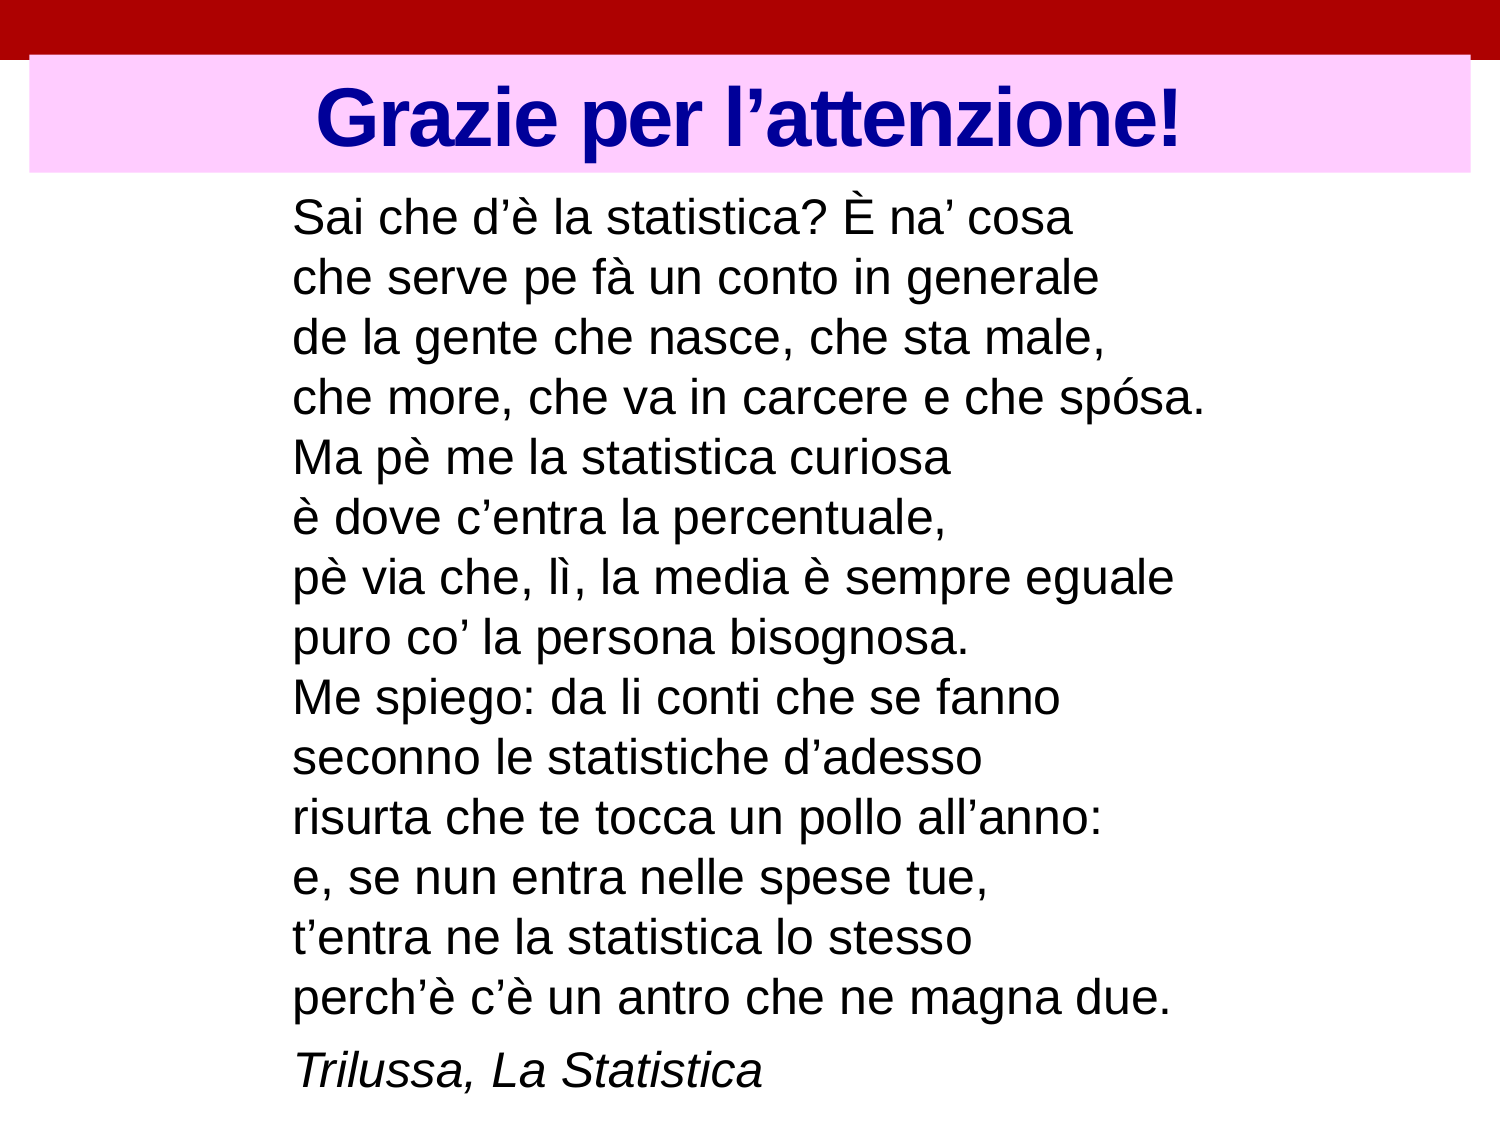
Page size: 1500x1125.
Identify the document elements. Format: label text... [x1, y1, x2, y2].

text_box Sai che d’è la statistica? È na’ cosa che serve pe fà un conto in generale de la gente che nasce, che sta male, che more, che va in carcere e che spósa. Ma pè me la statistica curiosa è dove c’entra la percentuale, pè via che, lì, la media è sempre eguale puro co’ la persona bisognosa. Me spiego: da li conti che se fanno seconno le statistiche d’adesso risurta che te tocca un pollo all’anno: e, se nun entra nelle spese tue, t’entra ne la statistica lo stesso perch’è c’è un antro che ne magna due. Trilussa, La Statistica [277, 177, 1317, 1105]
title Grazie per l’attenzione! [29, 54, 1471, 173]
